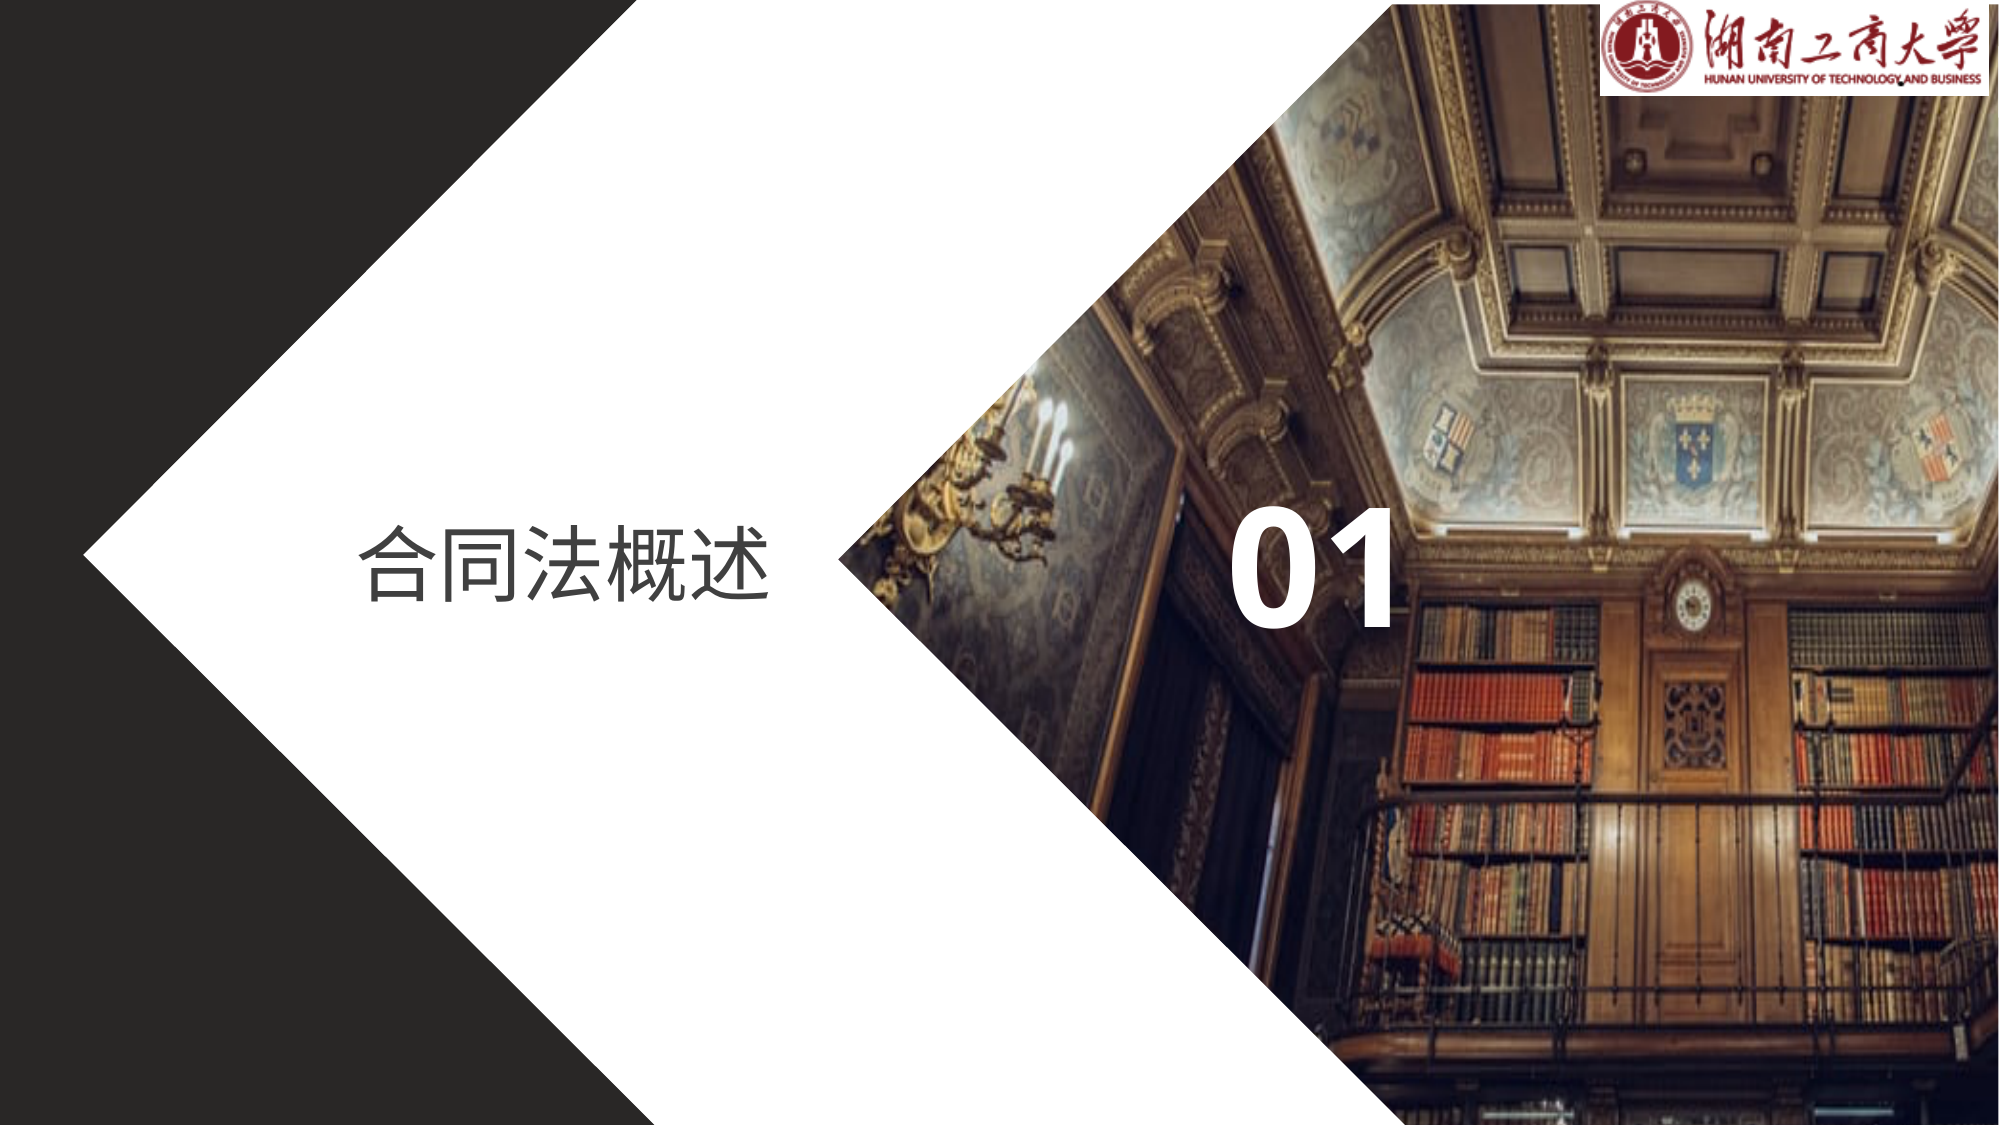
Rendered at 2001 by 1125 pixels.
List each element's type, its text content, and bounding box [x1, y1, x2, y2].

text_box 01 [1211, 453, 1686, 669]
text_box [892, 3, 2000, 1125]
text_box [0, 0, 656, 1125]
text_box 合同法概述 [340, 504, 1265, 620]
picture [1600, 0, 1989, 96]
